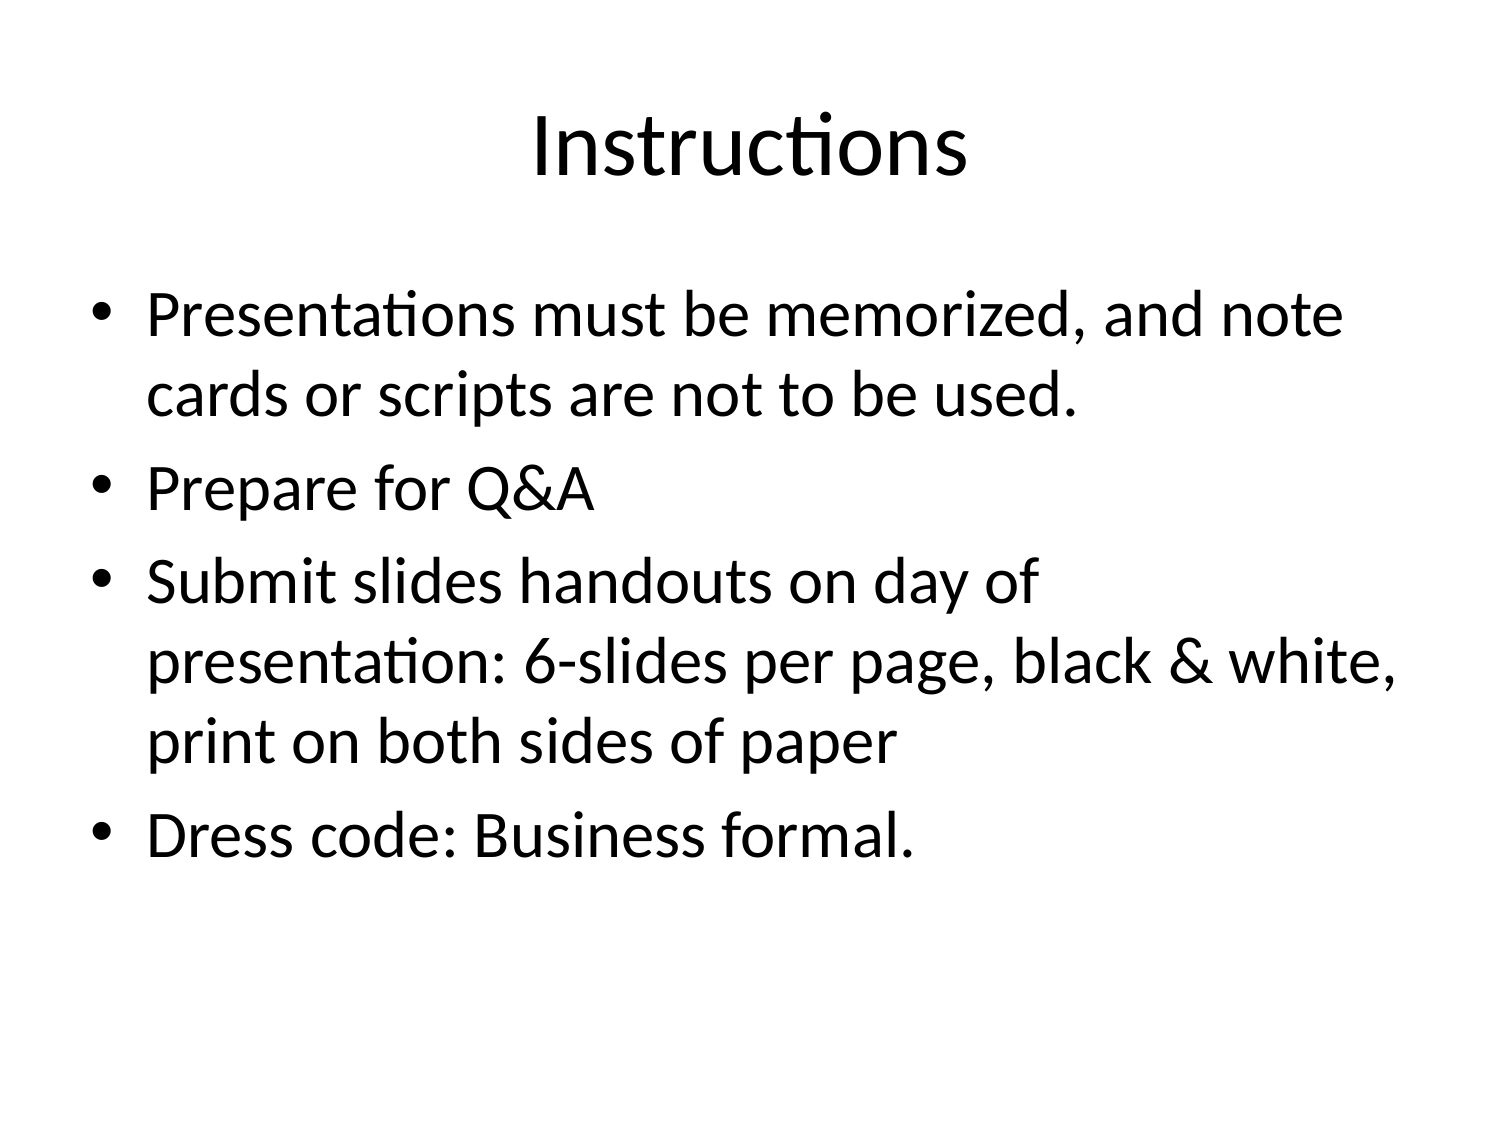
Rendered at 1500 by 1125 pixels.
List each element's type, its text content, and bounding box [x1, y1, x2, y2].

title Instructions [75, 45, 1425, 233]
list Presentations must be memorized, and note cards or scripts are not to be used. Prepare for Q&A Submit slides handouts on day of presentation: 6-slides per page, black & white, print on both sides of paper Dress code: Business formal. [75, 262, 1425, 1005]
